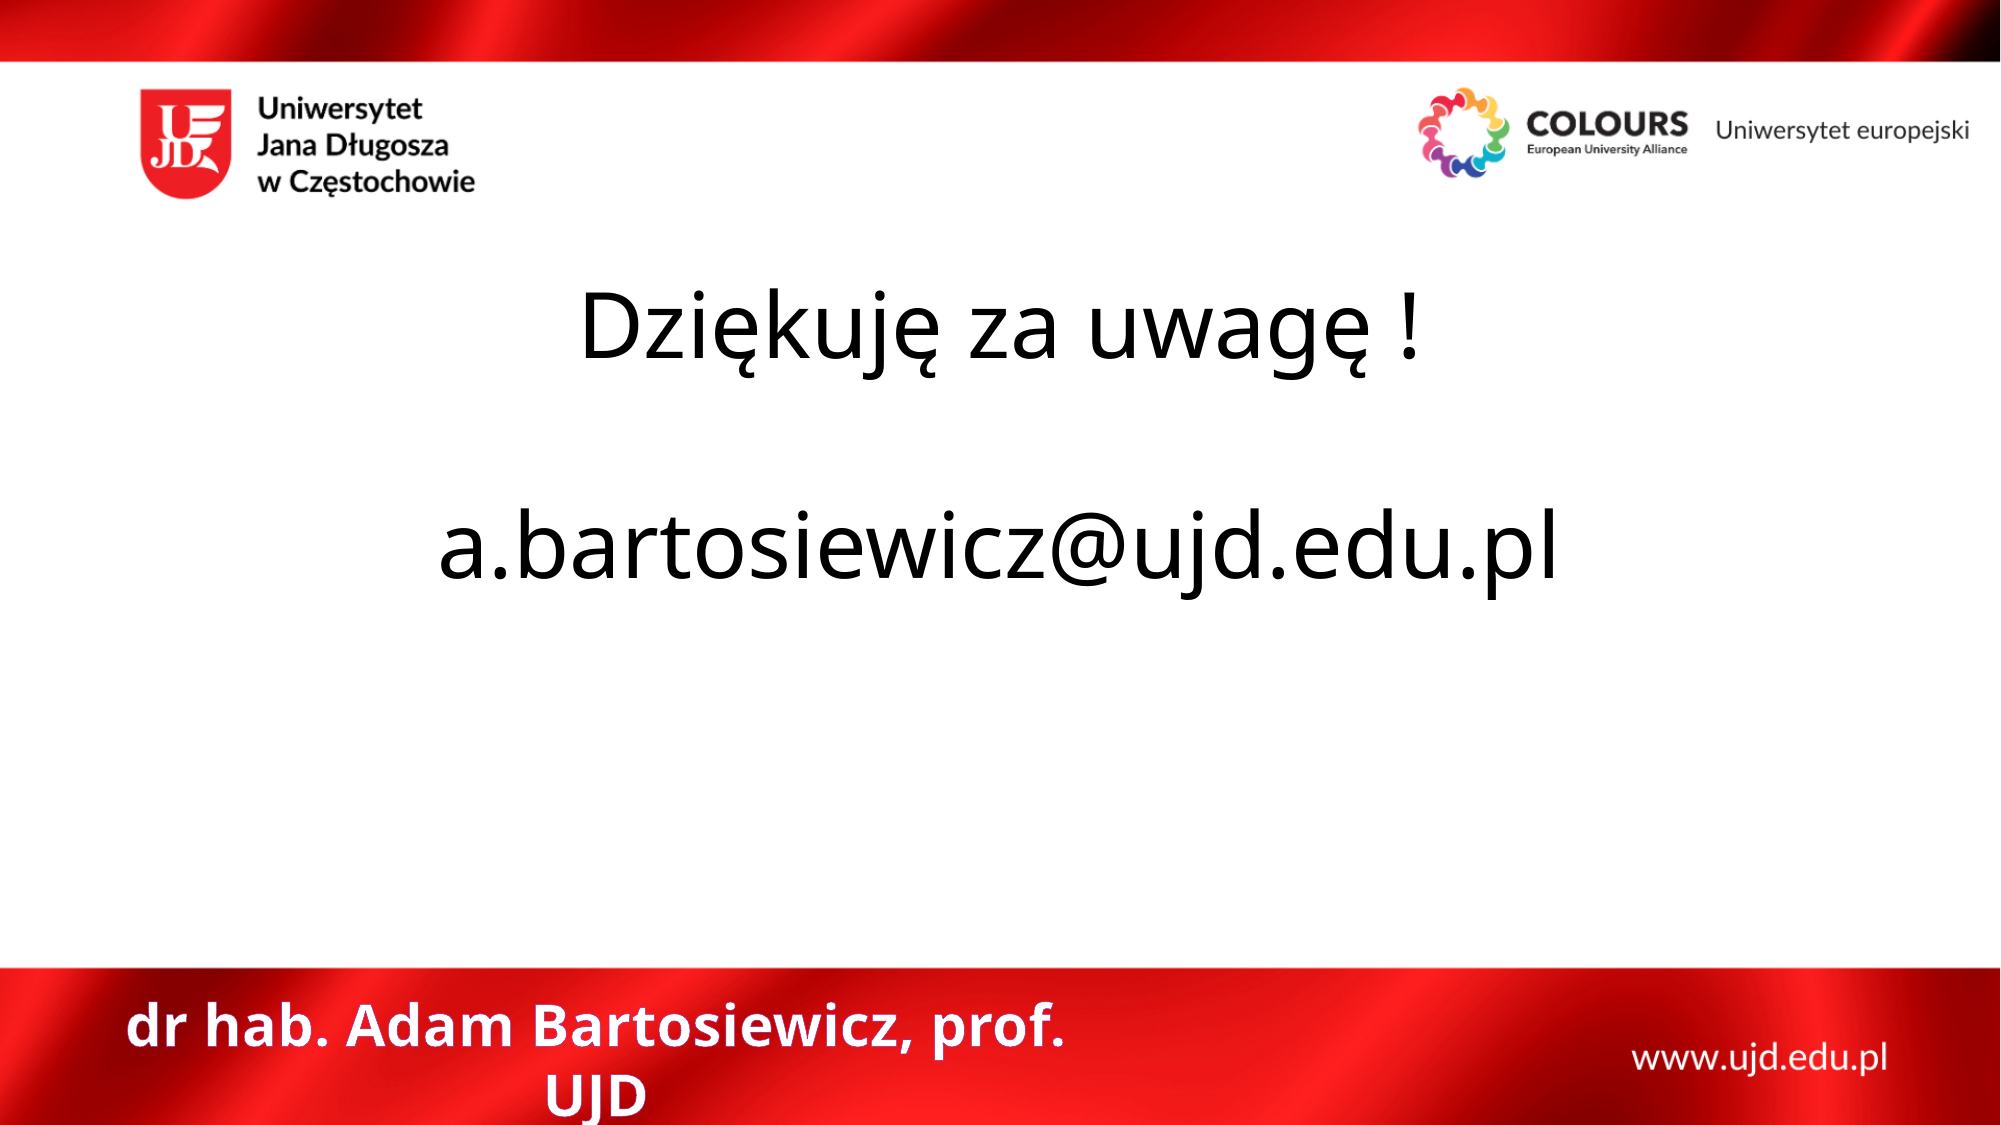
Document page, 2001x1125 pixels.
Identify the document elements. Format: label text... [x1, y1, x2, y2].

picture [0, 0, 2001, 1125]
text_box Dziękuję za uwagę ! a.bartosiewicz@ujd.edu.pl [422, 259, 1578, 604]
text_box dr hab. Adam Bartosiewicz, prof. UJD [62, 980, 1130, 1125]
